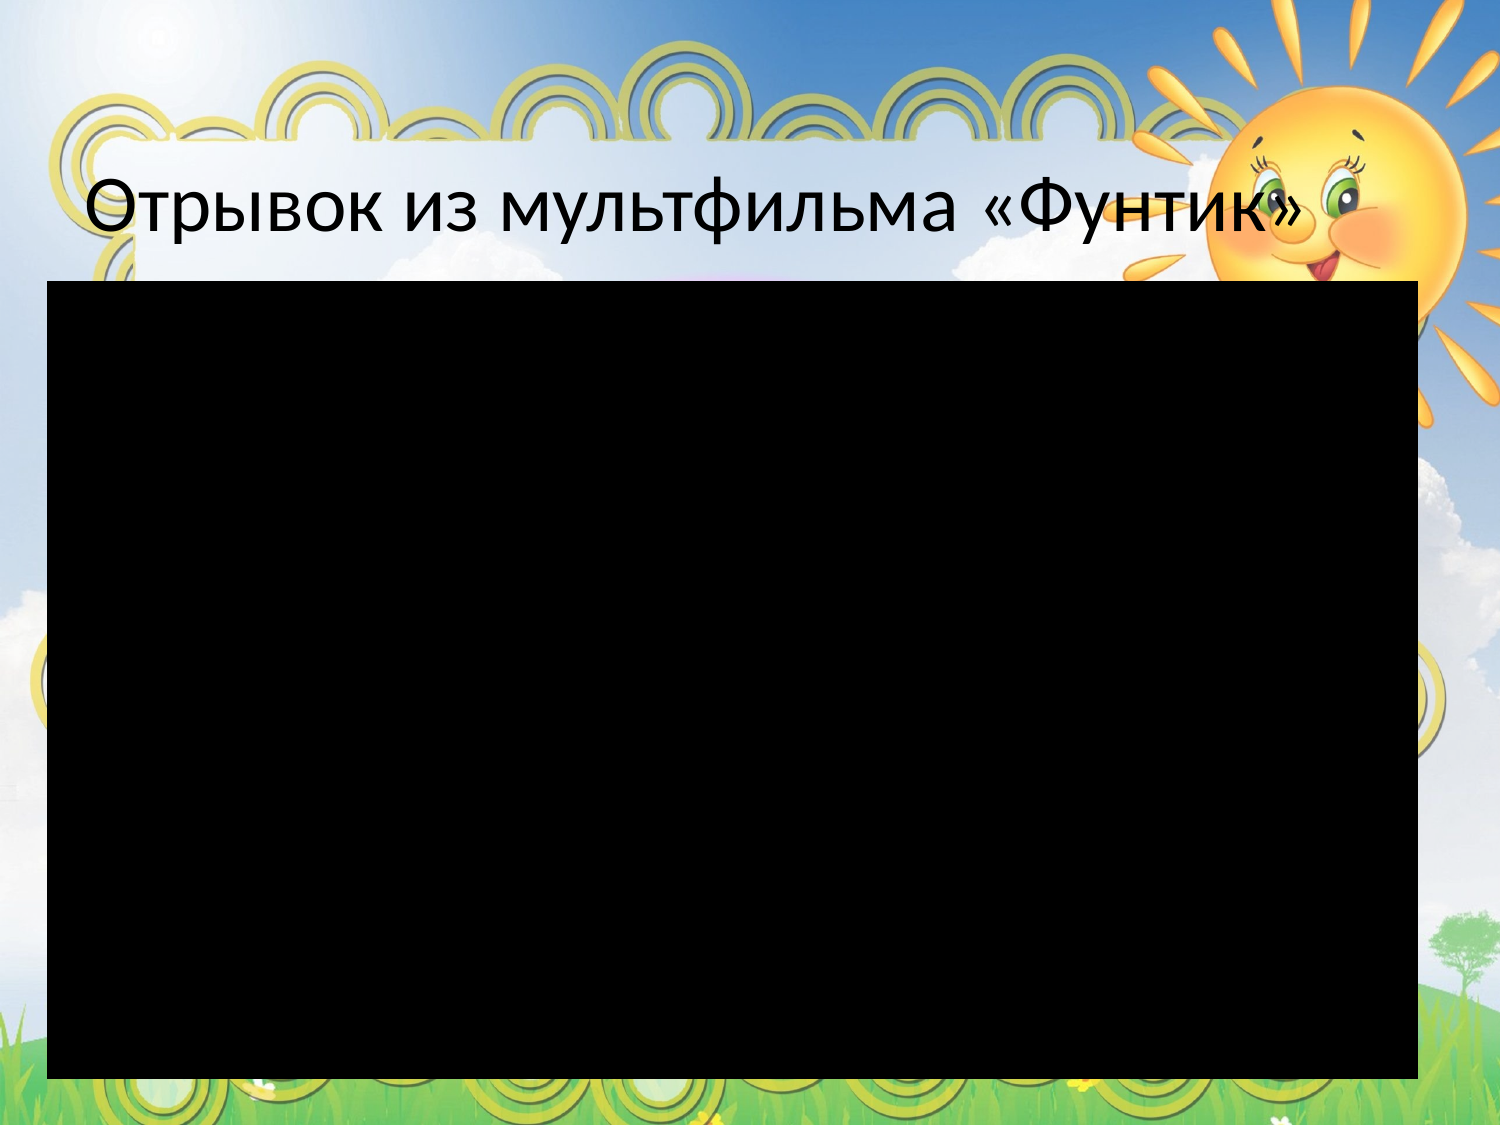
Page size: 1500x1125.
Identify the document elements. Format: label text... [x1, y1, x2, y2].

title Отрывок из мультфильма «Фунтик» [58, 105, 1336, 279]
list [46, 280, 1419, 1080]
